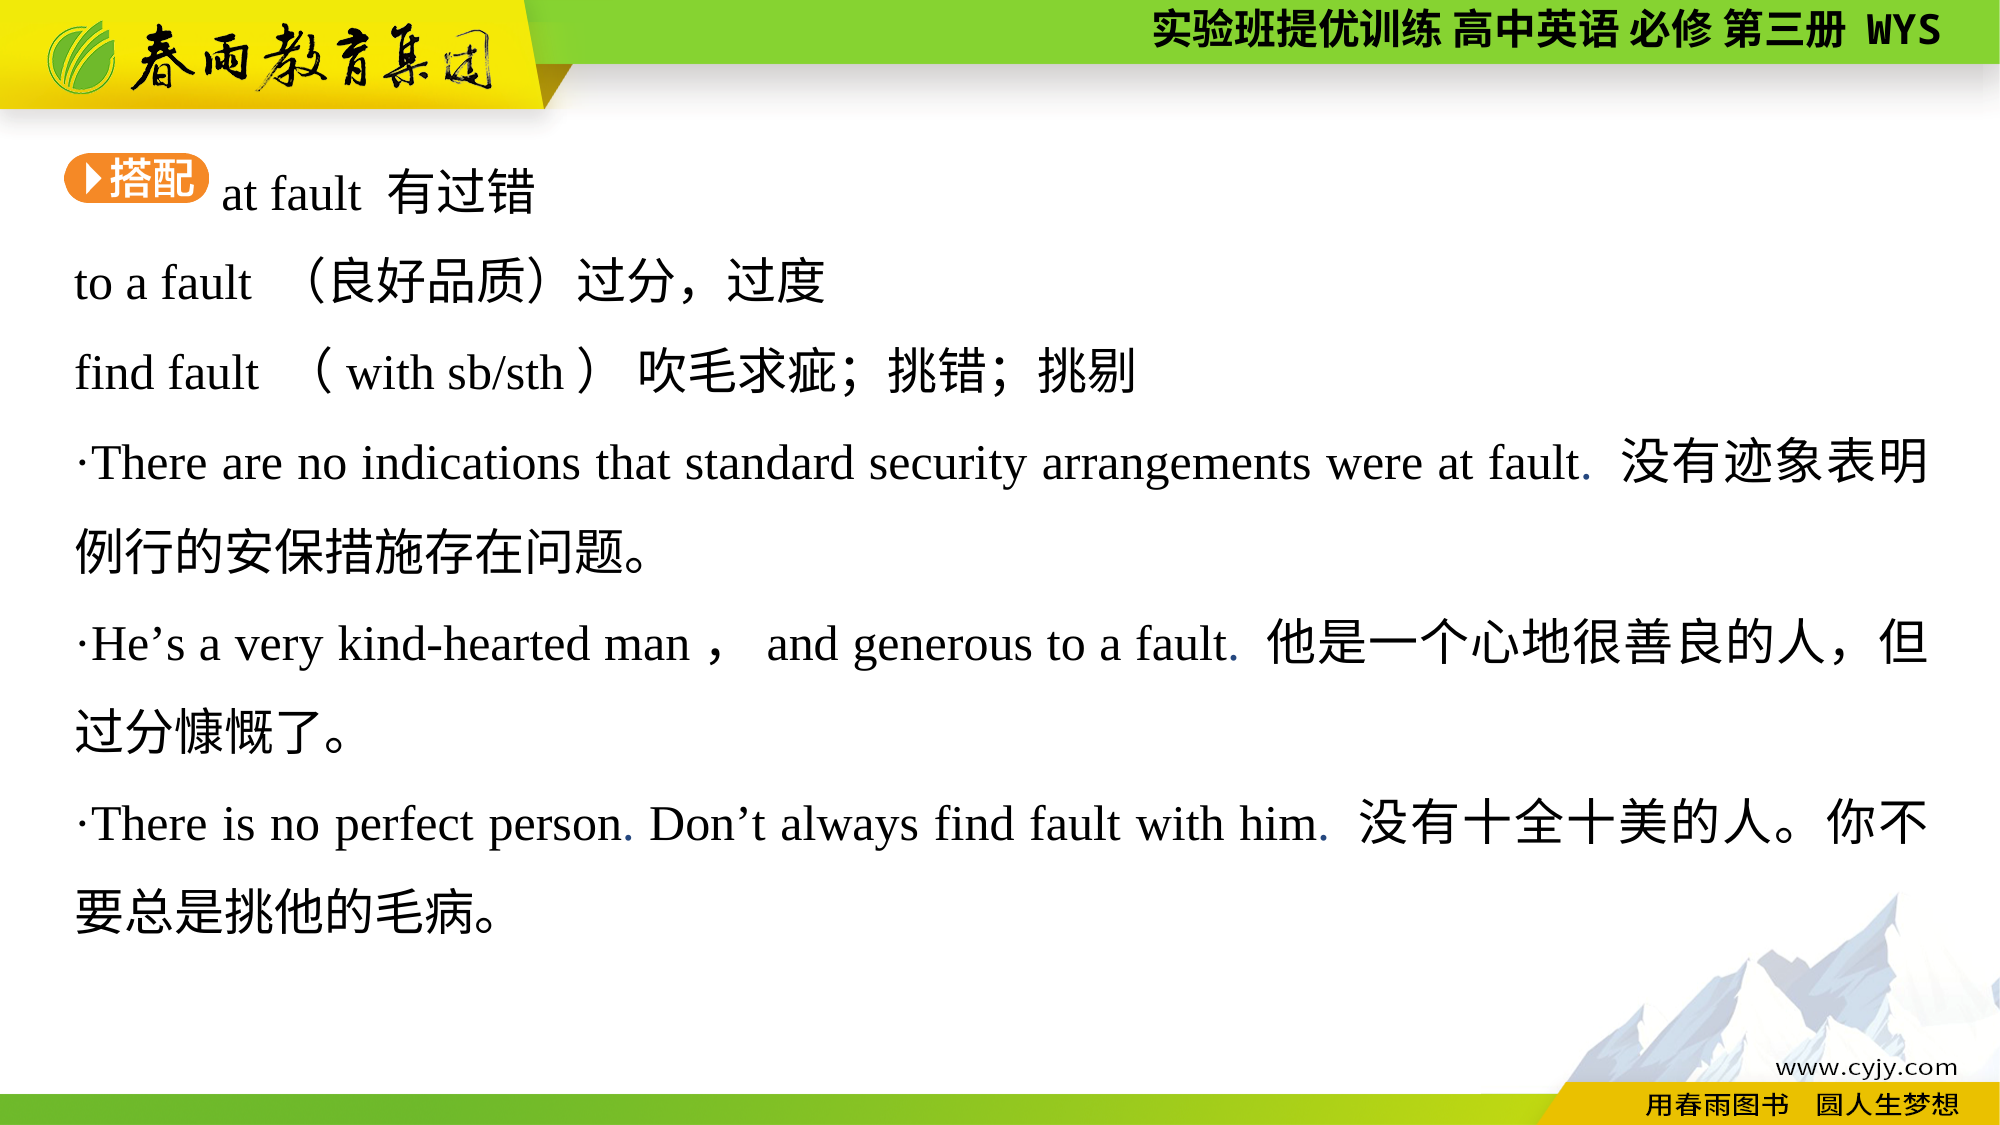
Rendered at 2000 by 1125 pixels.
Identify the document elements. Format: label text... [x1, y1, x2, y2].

picture [0, 0, 2000, 1125]
list at fault 有过错 to a fault （良好品质）过分，过度 find fault （with sb/sth） 吹毛求疵；挑错；挑剔 ·There are no indications that standard security arrangements were at fault. 没有迹象表明例行的安保措施存在问题。 ·He’s a very kind-hearted man，and generous to a fault. 他是一个心地很善良的人，但过分慷慨了。 ·There is no perfect person. Don’t always find fault with him. 没有十全十美的人。你不要总是挑他的毛病。 [59, 122, 1944, 956]
